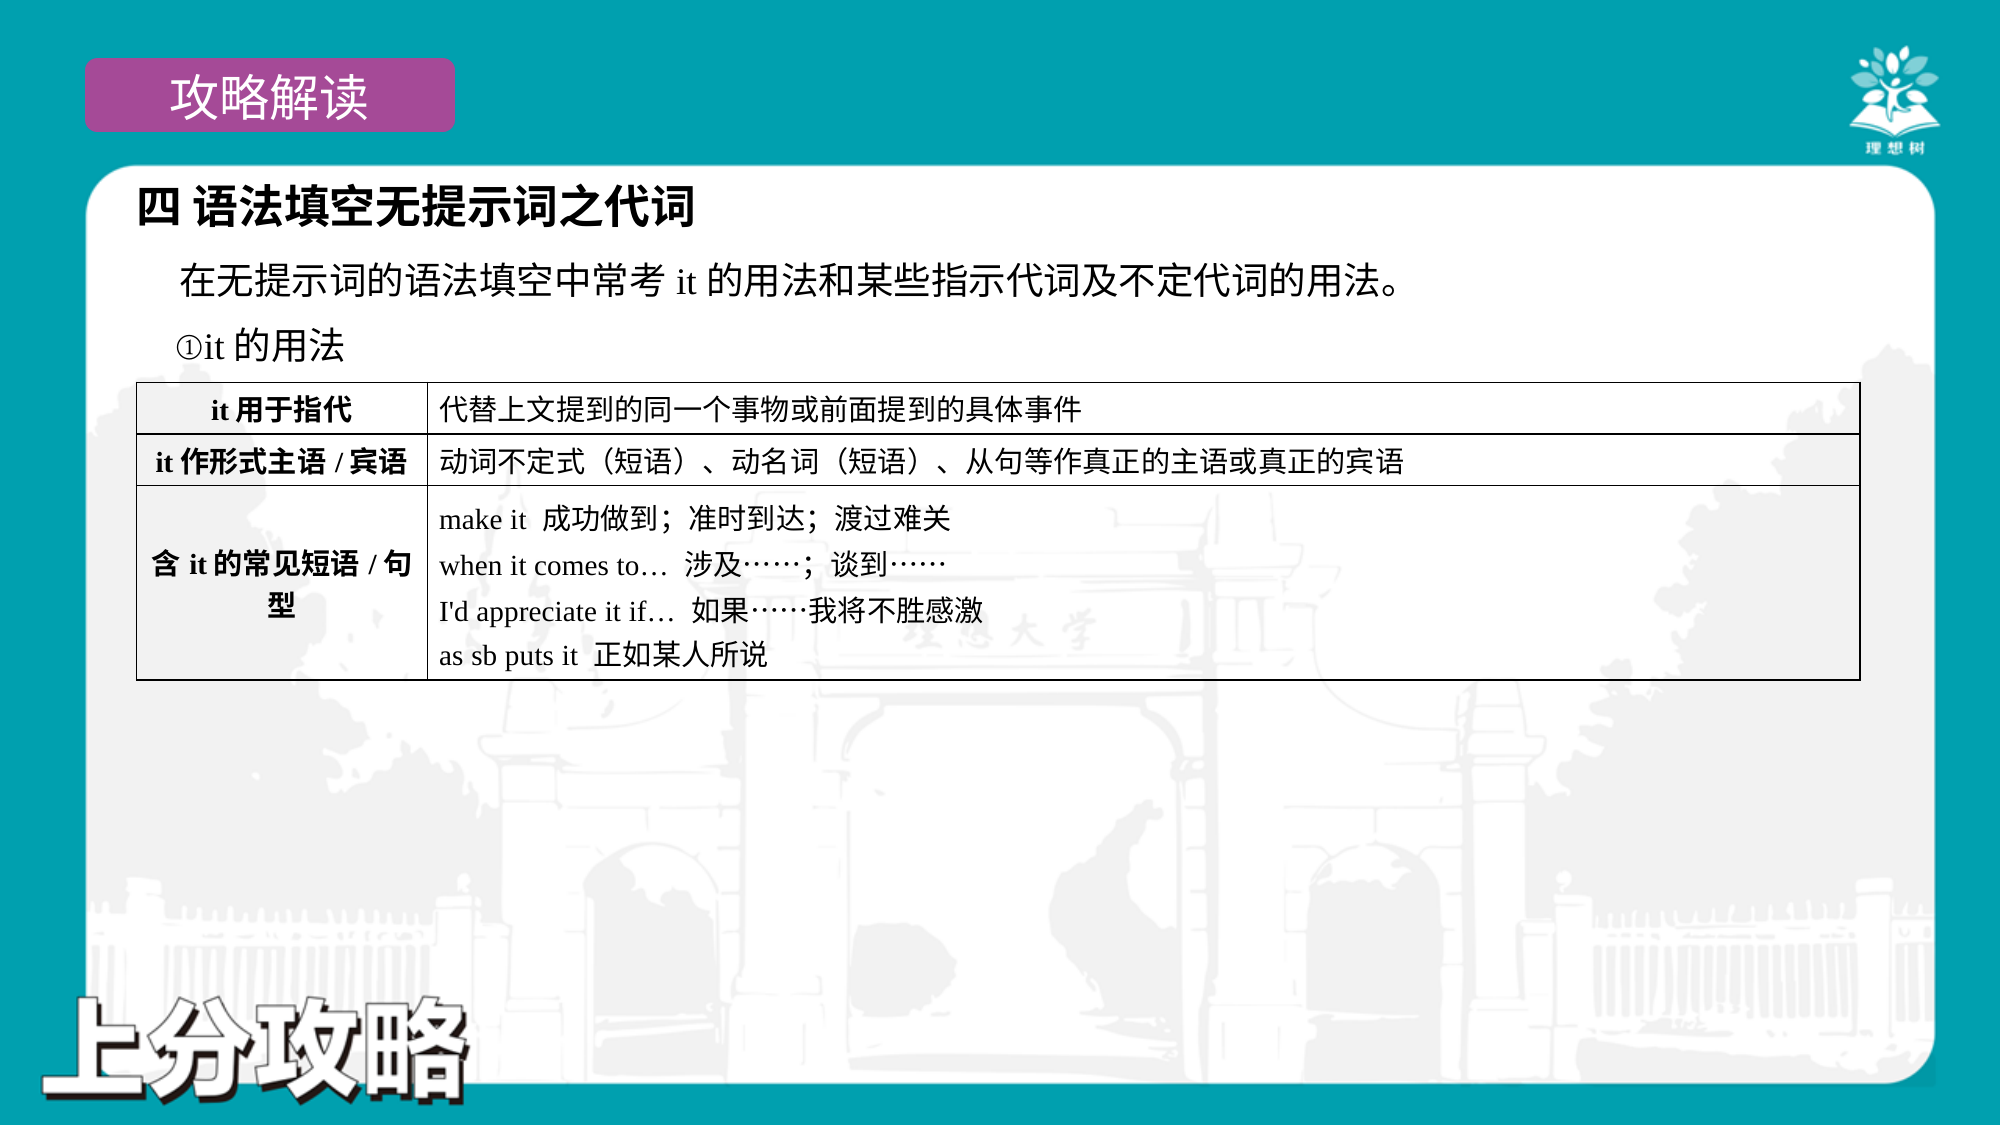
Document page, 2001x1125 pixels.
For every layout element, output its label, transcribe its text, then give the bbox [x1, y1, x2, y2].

table_cell make it 成功做到；准时到达；渡过难关 when it comes to… 涉及……；谈到…… I'd appreciate it if… 如果……我将不胜感激 as sb puts it 正如某人所说 [428, 486, 1859, 679]
table_cell it作形式主语/宾语 [137, 435, 427, 485]
text_box 四 语法填空无提示词之代词 [136, 176, 1865, 232]
picture [0, 0, 2000, 1125]
table_header it用于指代 [137, 383, 427, 433]
text_box 在无提示词的语法填空中常考it的用法和某些指示代词及不定代词的用法。 ①it的用法 [136, 233, 1865, 360]
table_cell 含it的常见短语/句型 [137, 486, 427, 679]
table_header 代替上文提到的同一个事物或前面提到的具体事件 [428, 383, 1859, 433]
table_cell 动词不定式（短语）、动名词（短语）、从句等作真正的主语或真正的宾语 [428, 435, 1859, 485]
